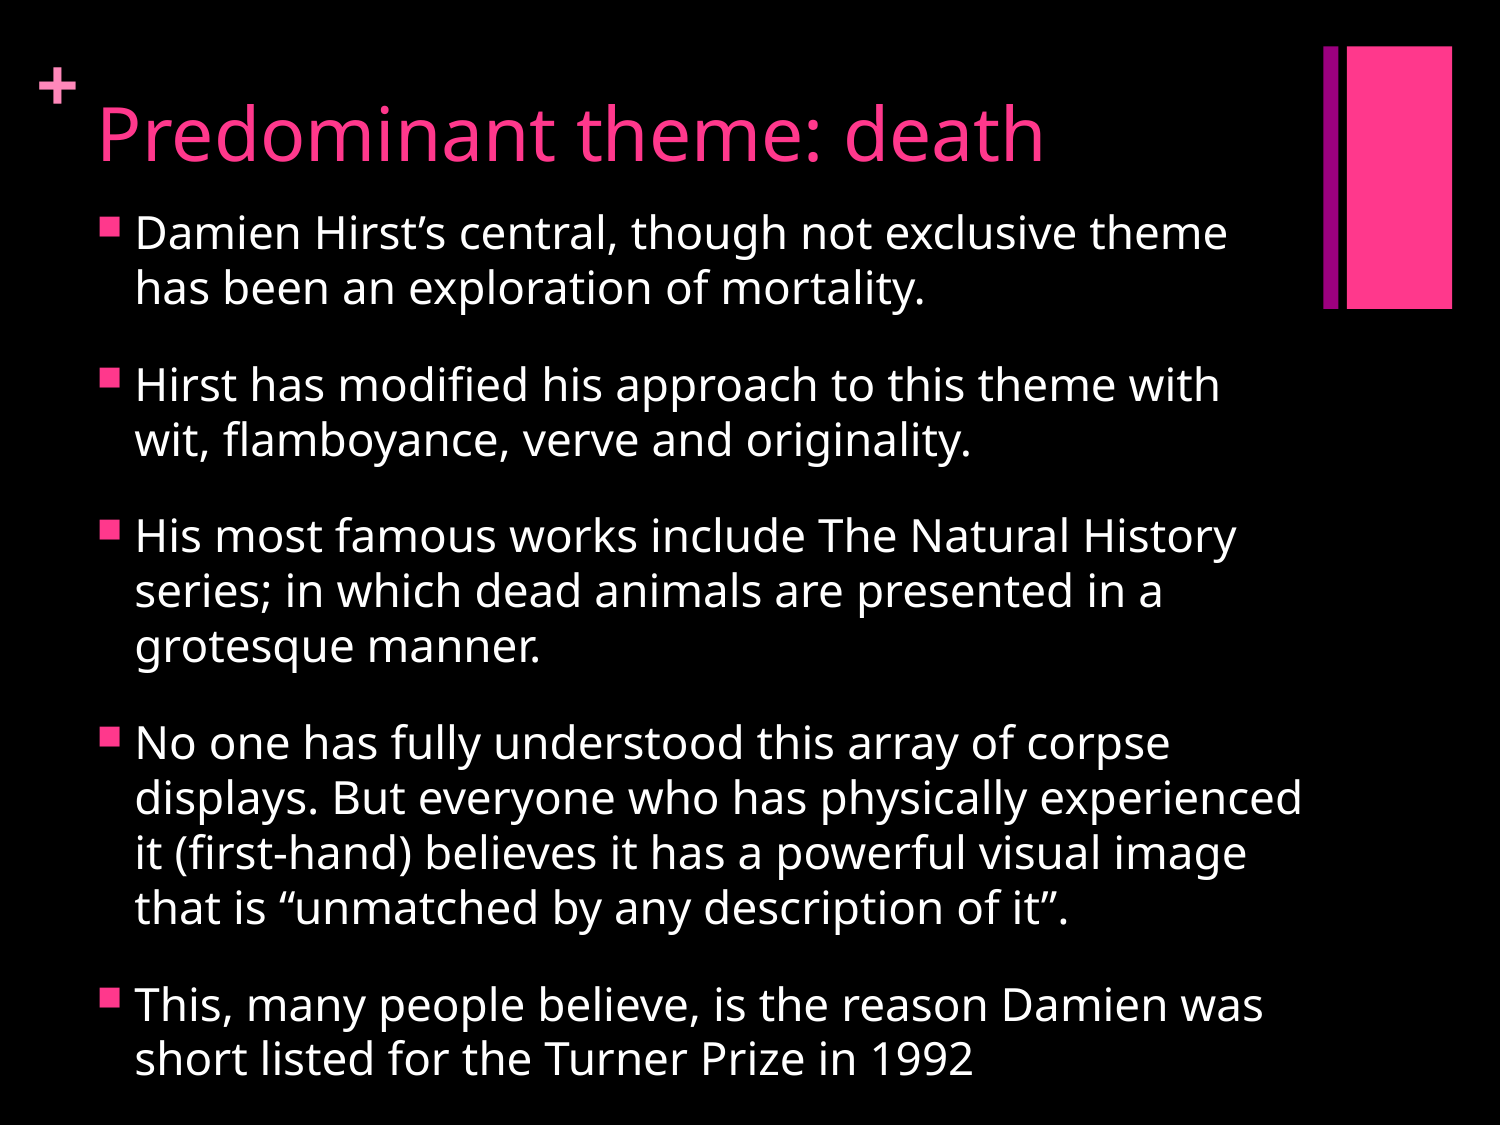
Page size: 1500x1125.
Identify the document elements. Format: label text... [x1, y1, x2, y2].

title Predominant theme: death [81, 79, 1322, 196]
list Damien Hirst’s central, though not exclusive theme has been an exploration of mortality. Hirst has modified his approach to this theme with wit, flamboyance, verve and originality. His most famous works include The Natural History series; in which dead animals are presented in a grotesque manner. No one has fully understood this array of corpse displays. But everyone who has physically experienced it (first-hand) believes it has a powerful visual image that is “unmatched by any description of it”. This, many people believe, is the reason Damien was short listed for the Turner Prize in 1992 [81, 196, 1322, 1070]
